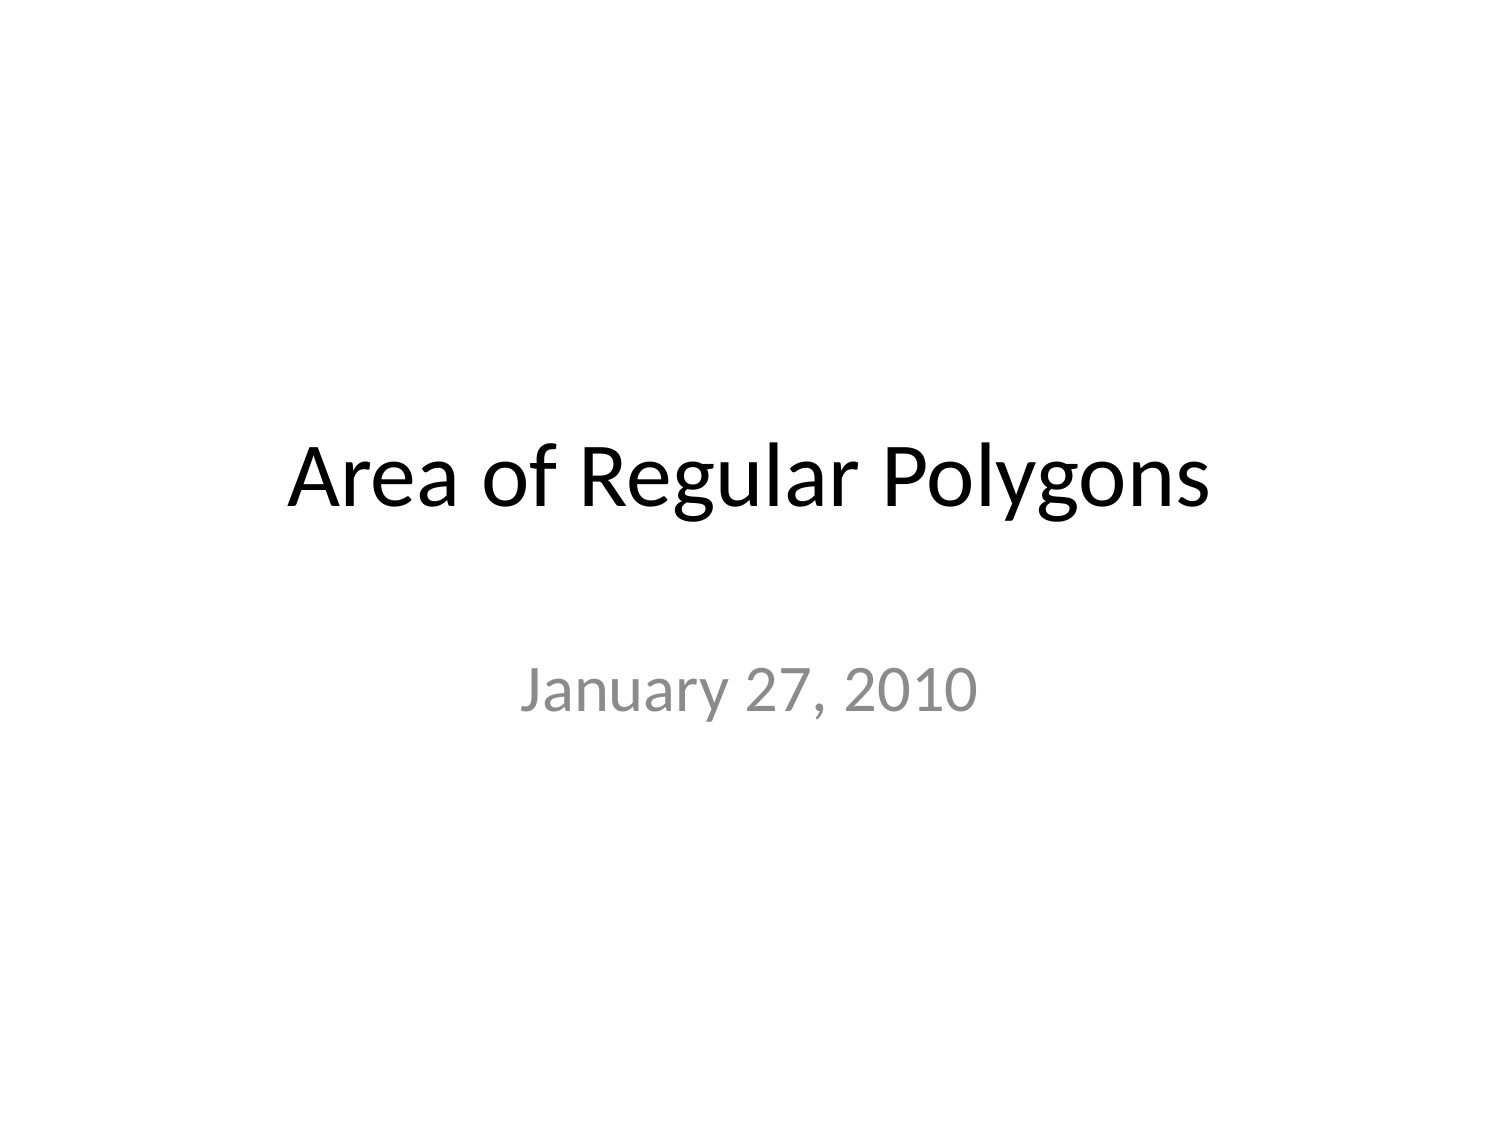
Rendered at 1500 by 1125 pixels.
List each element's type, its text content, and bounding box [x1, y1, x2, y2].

subtitle January 27, 2010 [225, 637, 1275, 925]
title Area of Regular Polygons [112, 349, 1388, 591]
